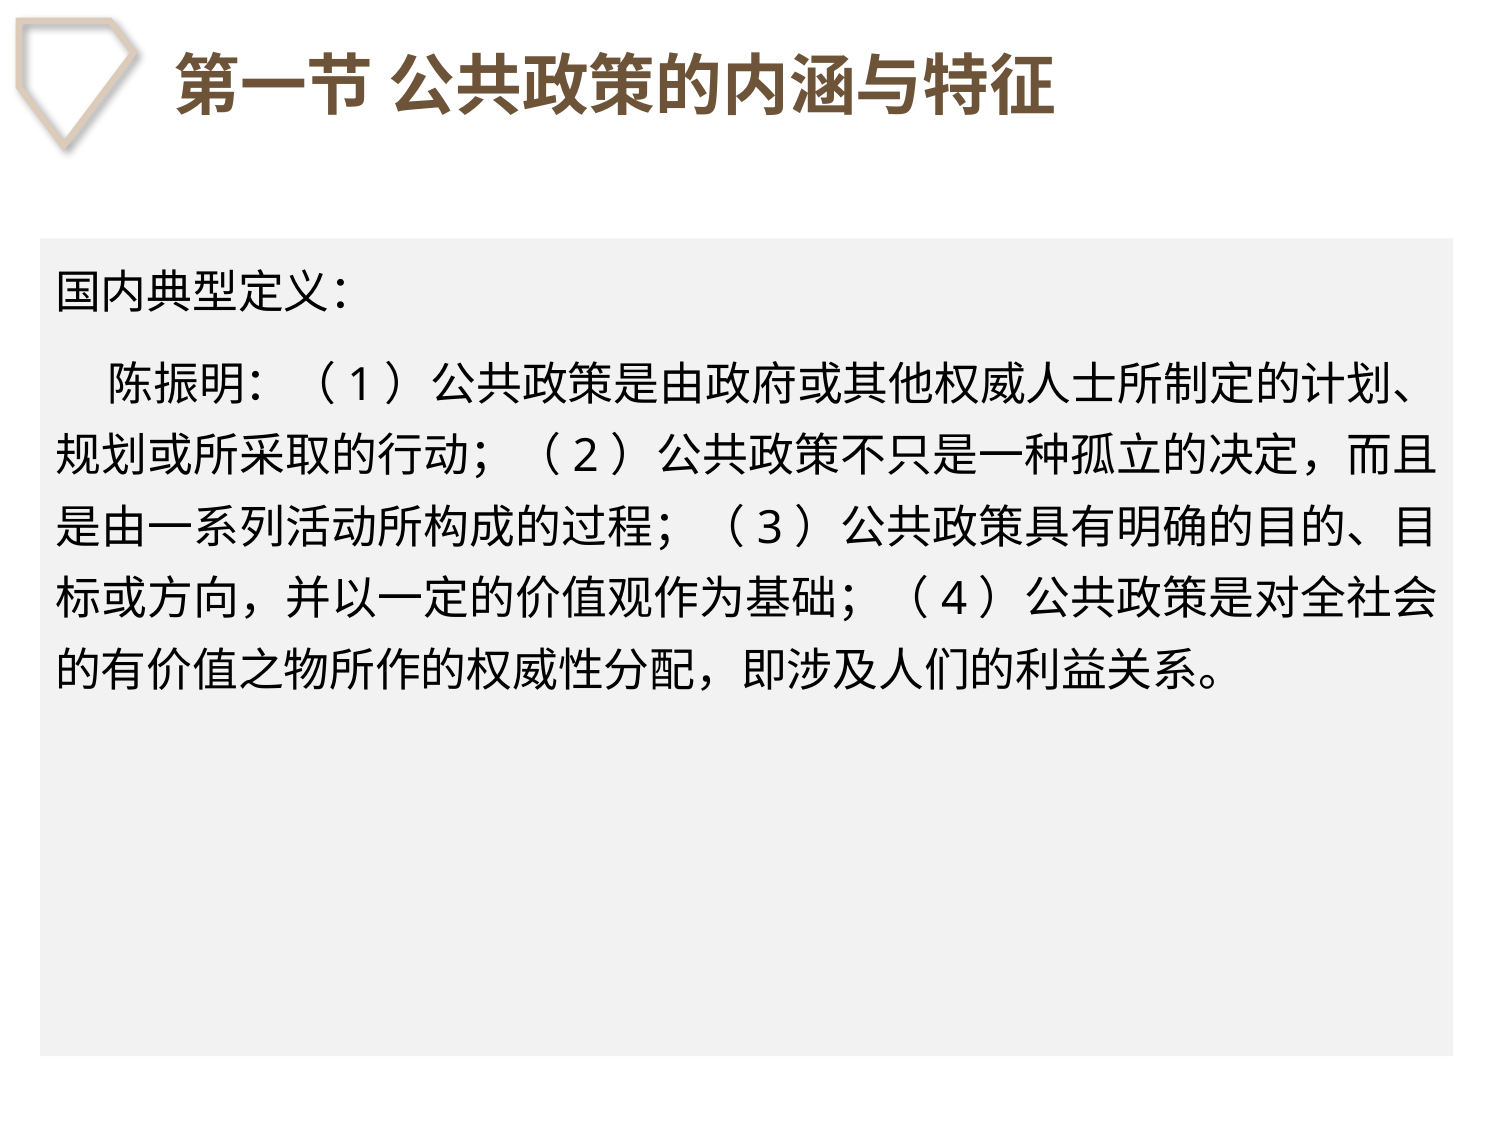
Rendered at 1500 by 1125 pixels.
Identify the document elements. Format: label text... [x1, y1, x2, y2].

list 国内典型定义： 陈振明：（1）公共政策是由政府或其他权威人士所制定的计划、规划或所采取的行动；（2）公共政策不只是一种孤立的决定，而且是由一系列活动所构成的过程；（3）公共政策具有明确的目的、目标或方向，并以一定的价值观作为基础；（4）公共政策是对全社会的有价值之物所作的权威性分配，即涉及人们的利益关系。 [40, 238, 1454, 1057]
title 第一节 公共政策的内涵与特征 [158, 18, 1456, 159]
